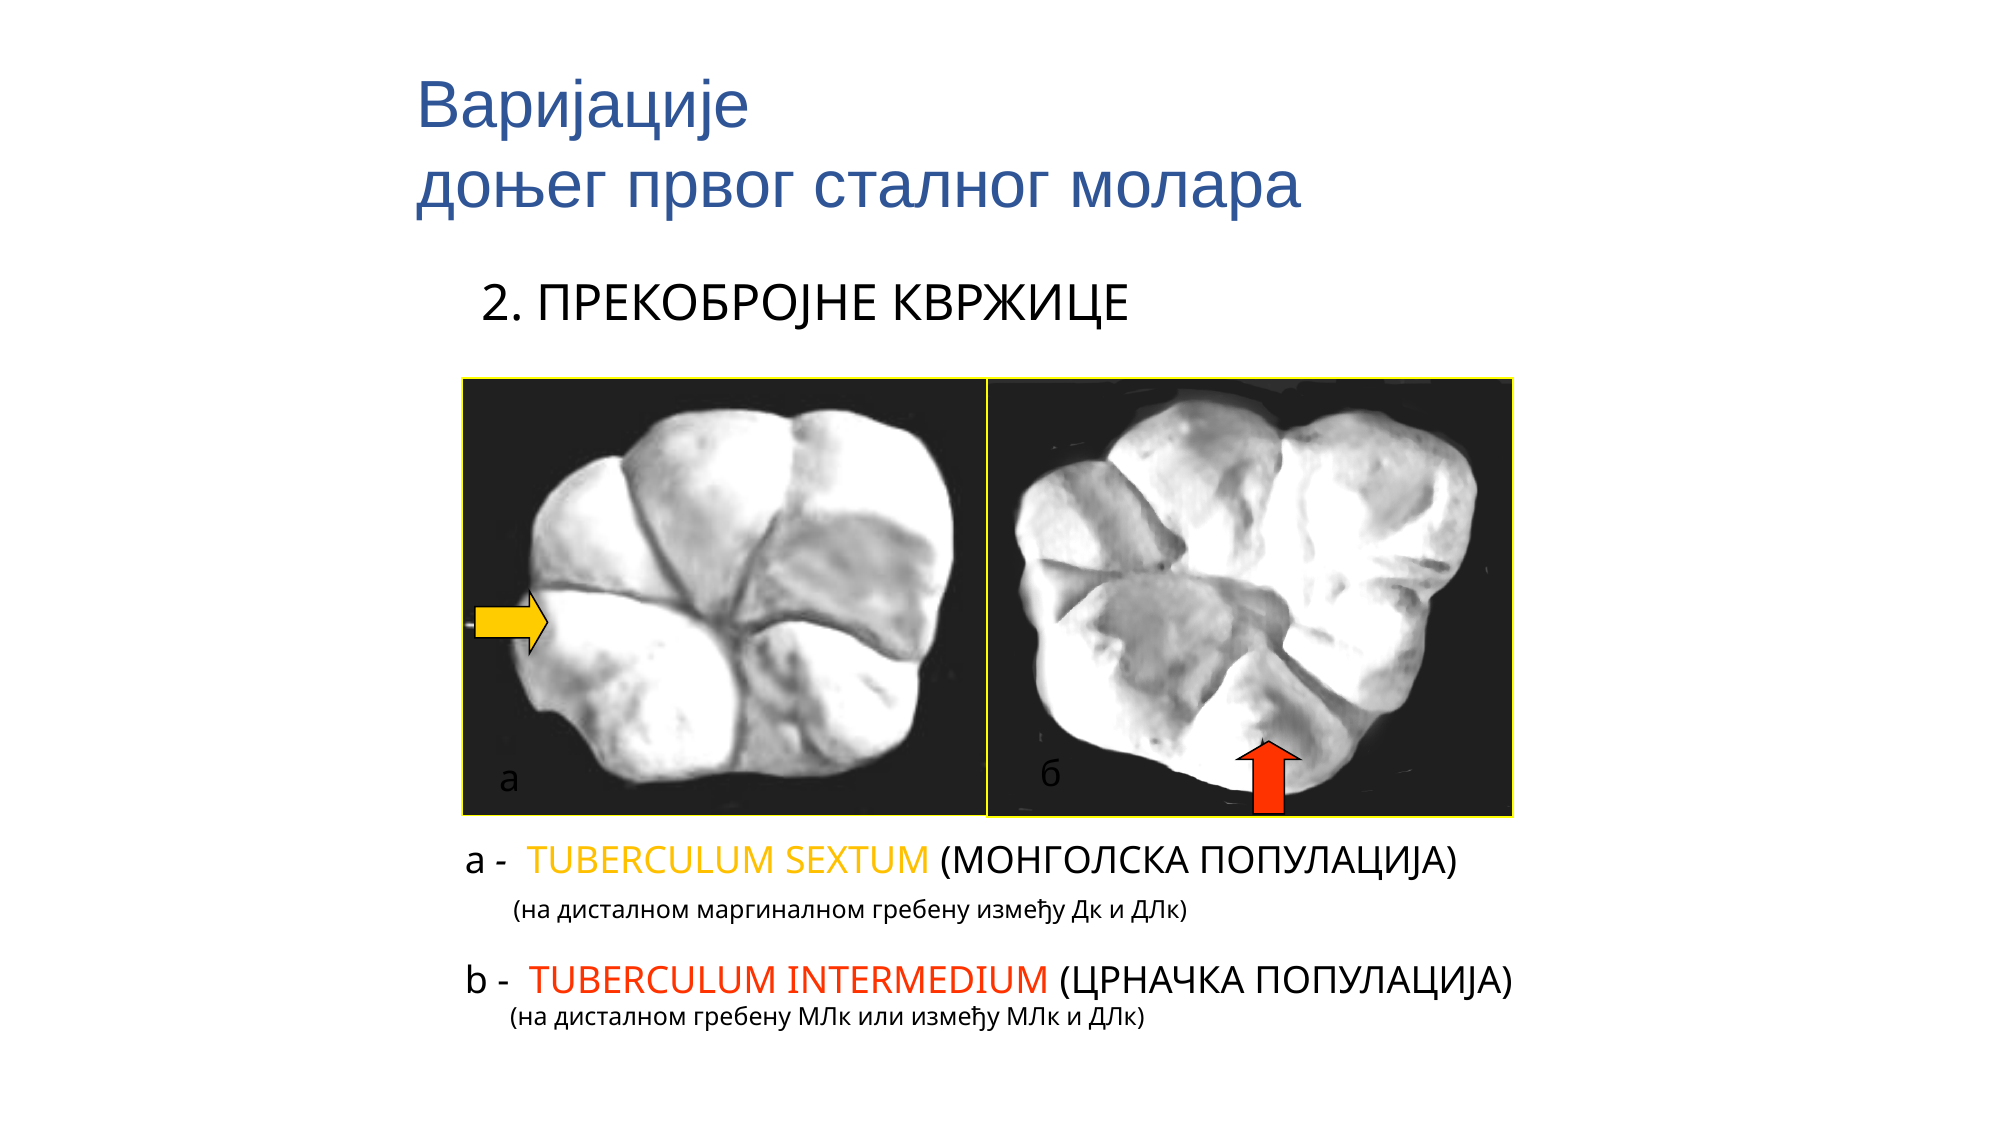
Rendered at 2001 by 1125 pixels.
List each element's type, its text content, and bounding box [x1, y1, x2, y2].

picture [462, 378, 1513, 817]
text_box Варијације доњег првог сталног молара [401, 53, 1317, 229]
text_box a - TUBERCULUM SEXTUM (МОНГOЛСКА ПOПУЛAЦИЈA) (на дисталном маргиналном гребену између Дк и ДЛк) b - TUBERCULUM INTERMEDIUM (ЦРНАЧКA ПОПУЛAЦИЈA) (на дисталном гребену МЛк или између МЛк и ДЛк) [449, 828, 1650, 1038]
text_box 2. ПРЕКОБРОЈНЕ КВРЖИЦЕ [466, 262, 1145, 338]
